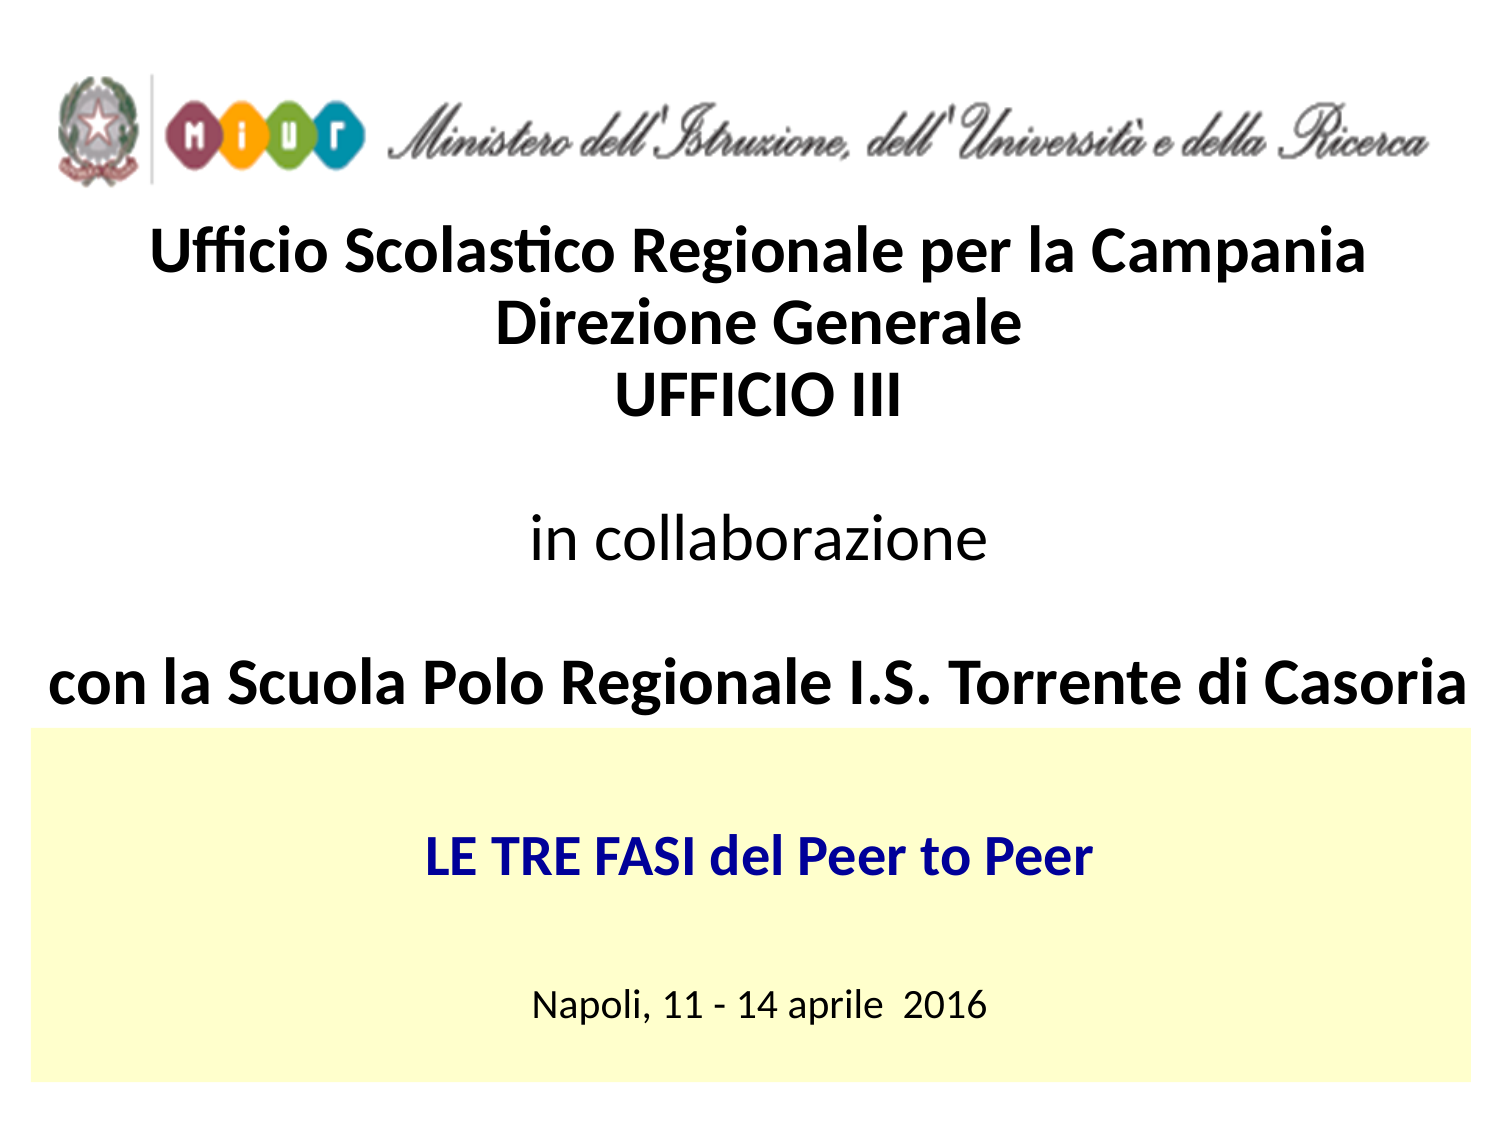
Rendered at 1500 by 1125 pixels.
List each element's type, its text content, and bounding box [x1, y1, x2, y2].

picture [56, 54, 1459, 213]
text_box Ufficio Scolastico Regionale per la Campania Direzione Generale UFFICIO III in collaborazione con la Scuola Polo Regionale I.S. Torrente di Casoria [24, 208, 1495, 727]
list LE TRE FASI del Peer to Peer Napoli, 11 - 14 aprile 2016 [30, 727, 1471, 1083]
